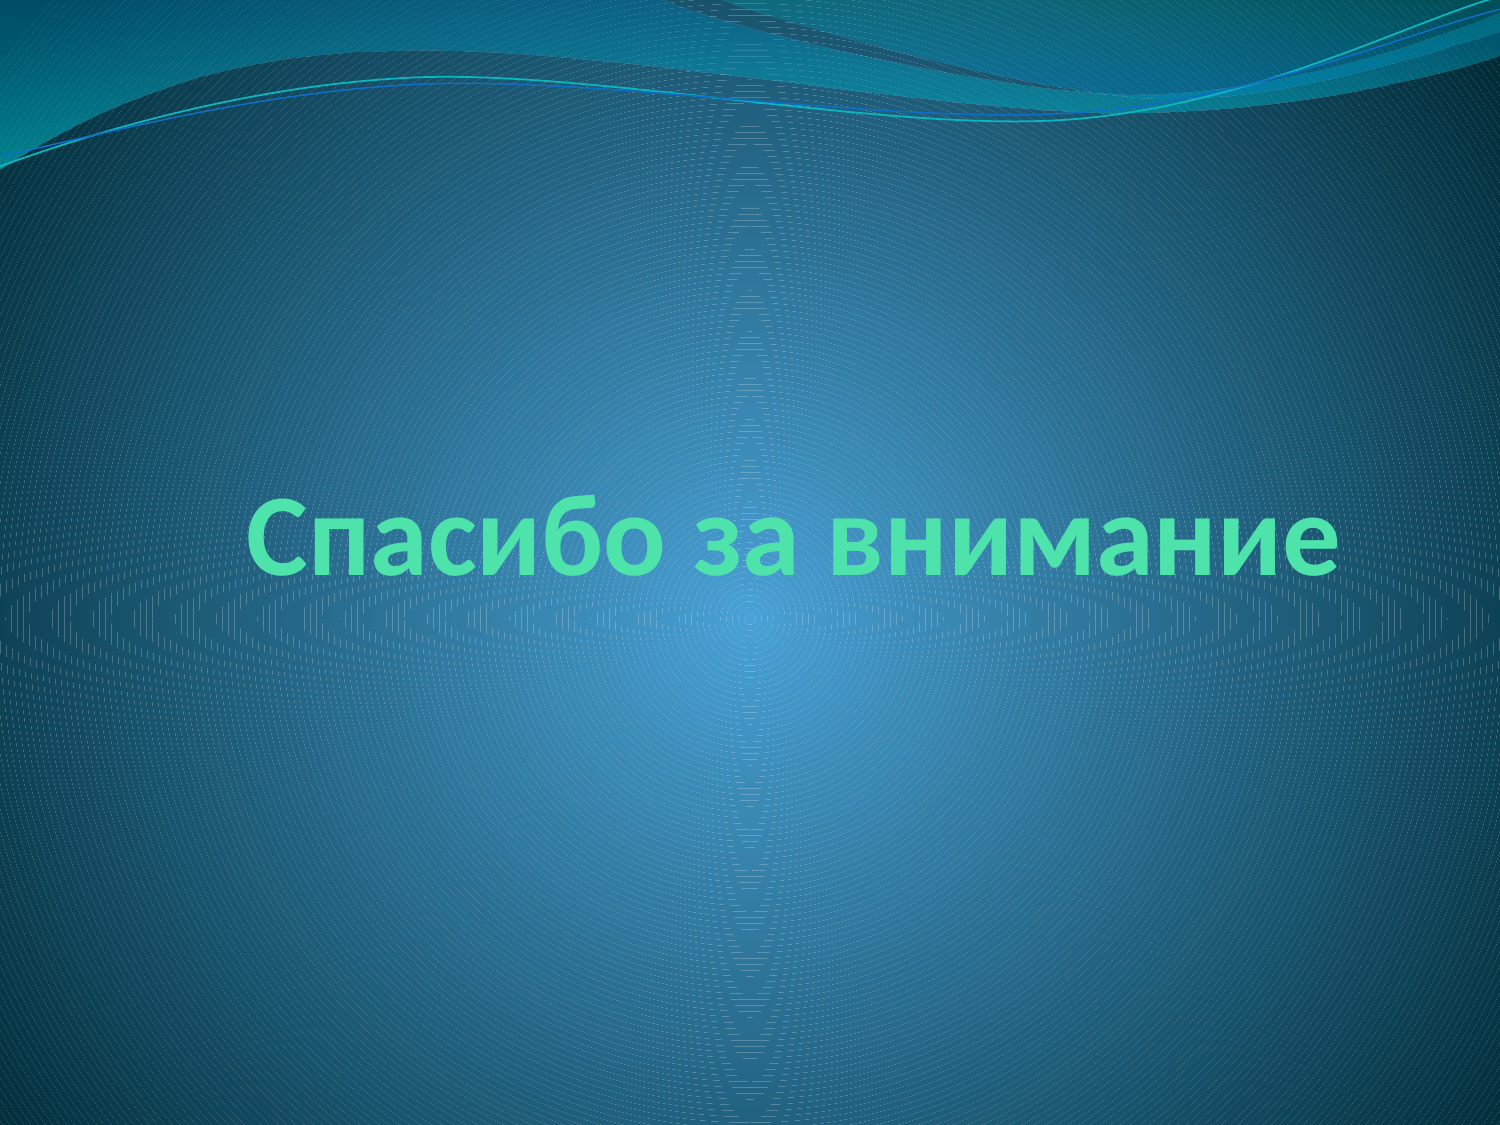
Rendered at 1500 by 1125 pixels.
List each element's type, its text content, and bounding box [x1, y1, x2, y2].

title Спасибо за внимание [140, 375, 1416, 599]
